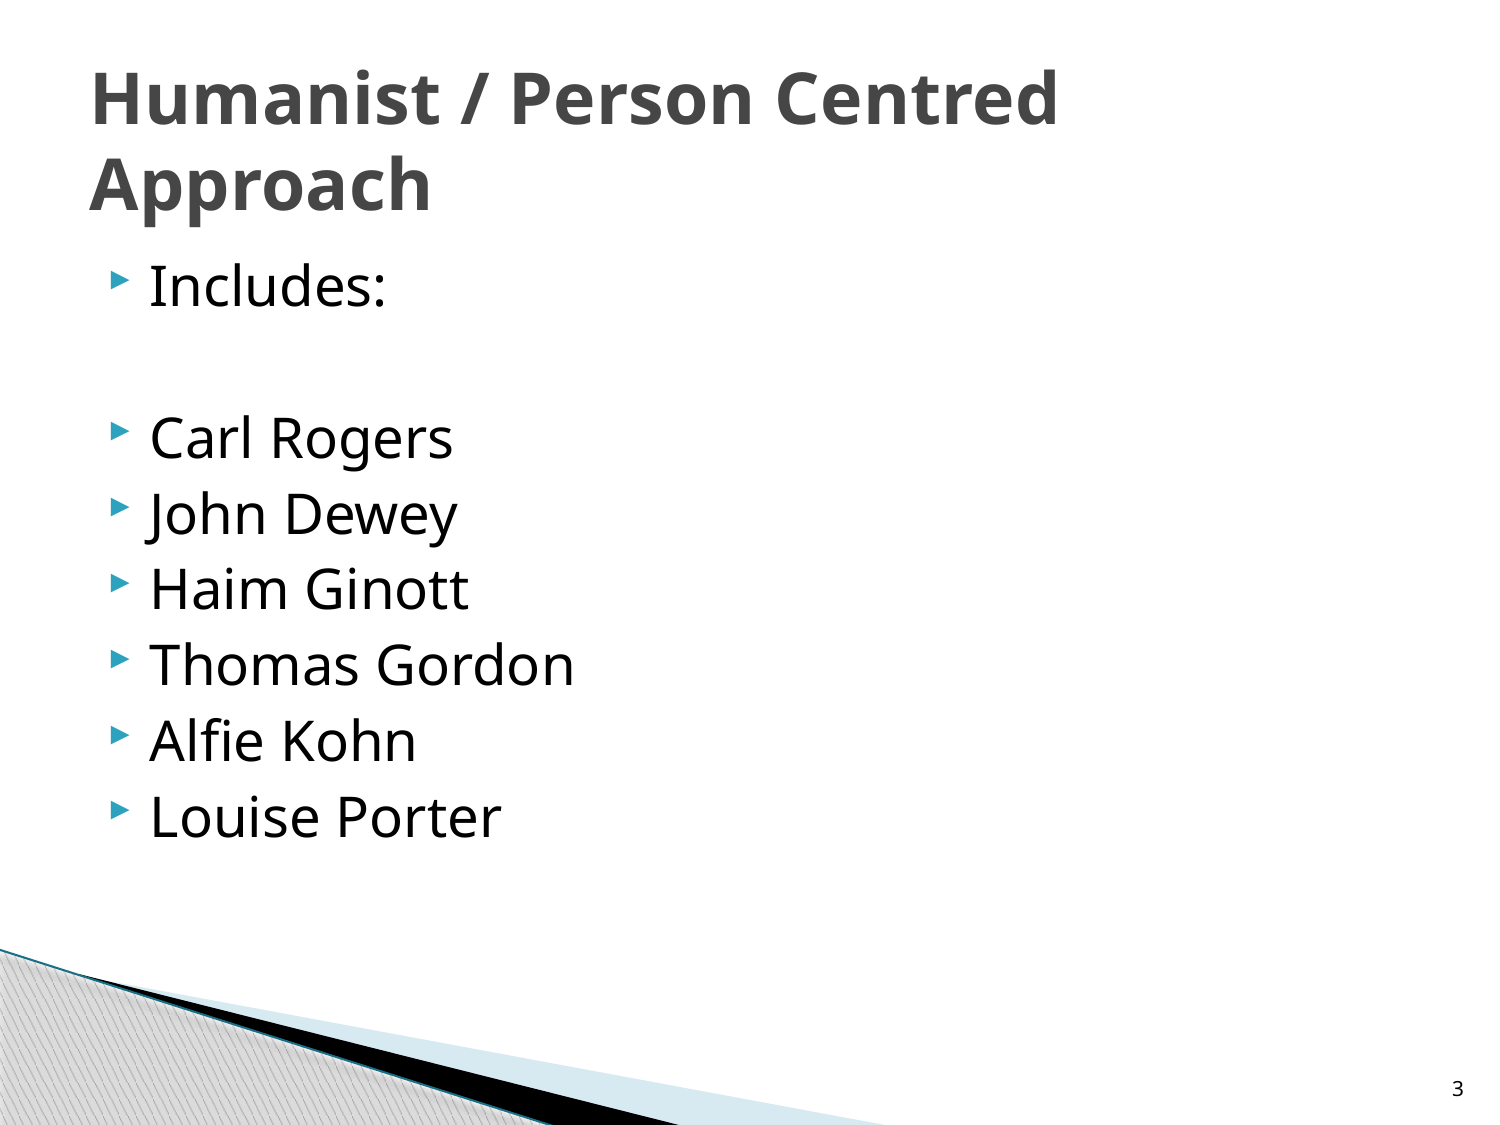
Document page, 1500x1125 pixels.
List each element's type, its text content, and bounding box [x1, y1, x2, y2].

slide_number 3 [1418, 1051, 1479, 1112]
title Humanist / Person Centred Approach [75, 45, 1425, 233]
list Includes: Carl Rogers John Dewey Haim Ginott Thomas Gordon Alfie Kohn Louise Porter [75, 243, 1425, 986]
